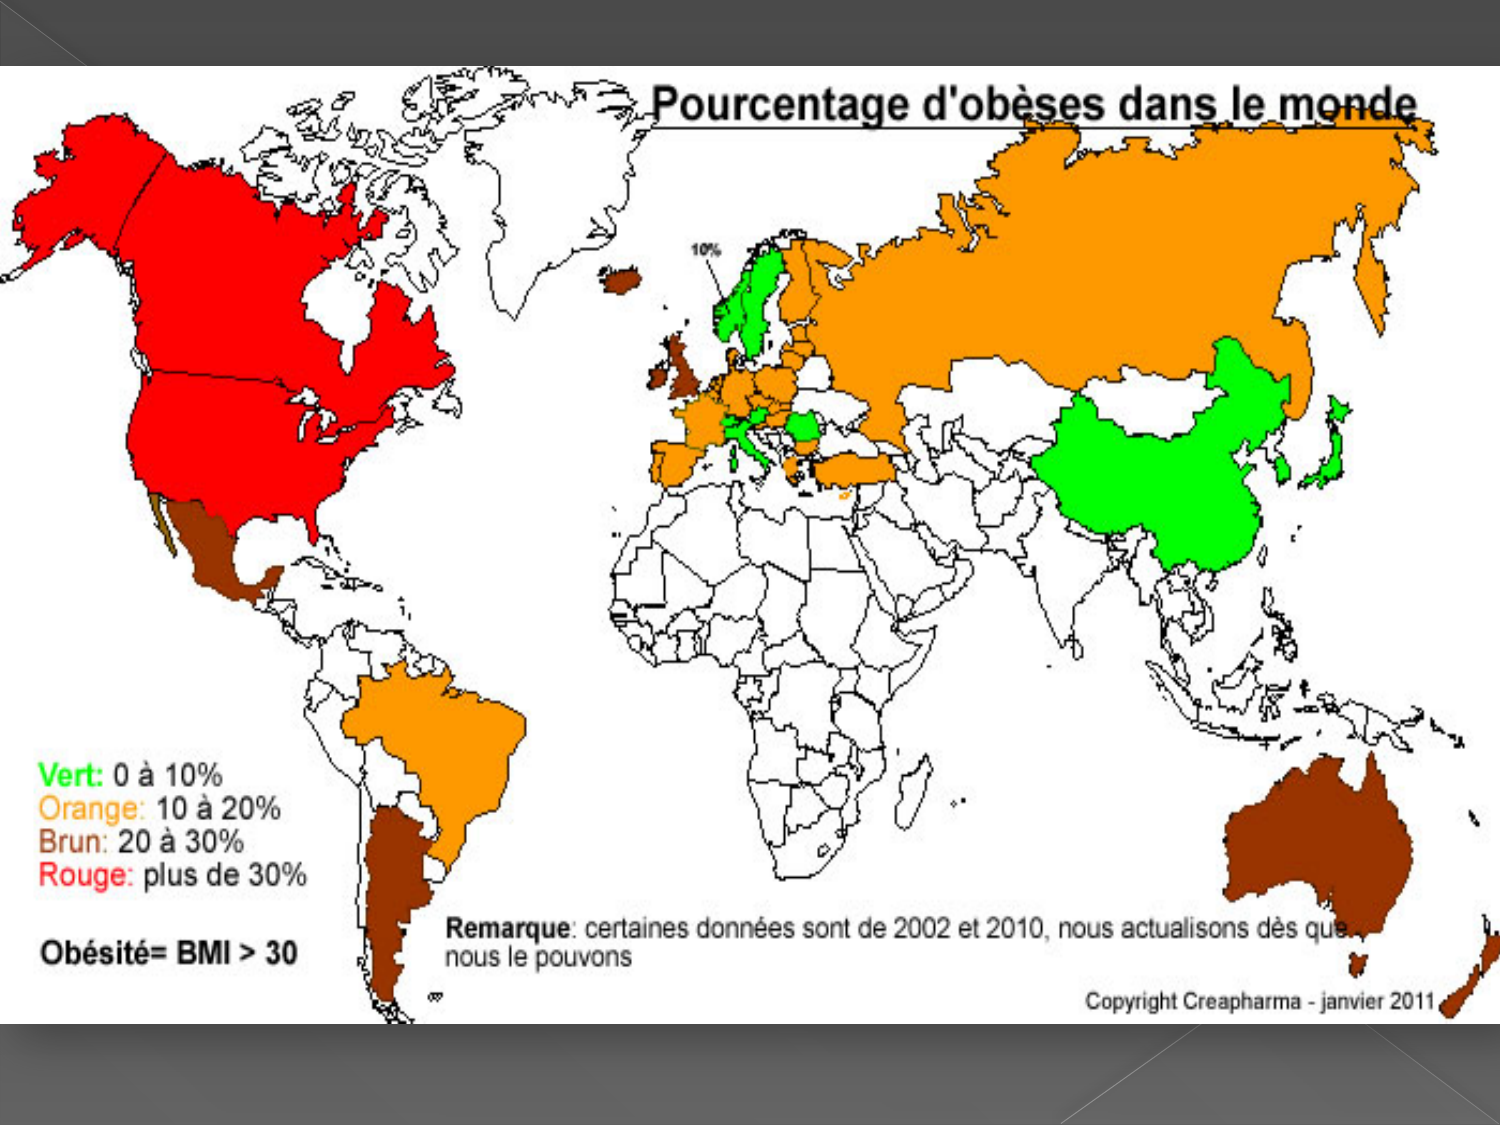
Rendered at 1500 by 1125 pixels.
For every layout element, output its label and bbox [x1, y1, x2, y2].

picture [0, 66, 1500, 1024]
